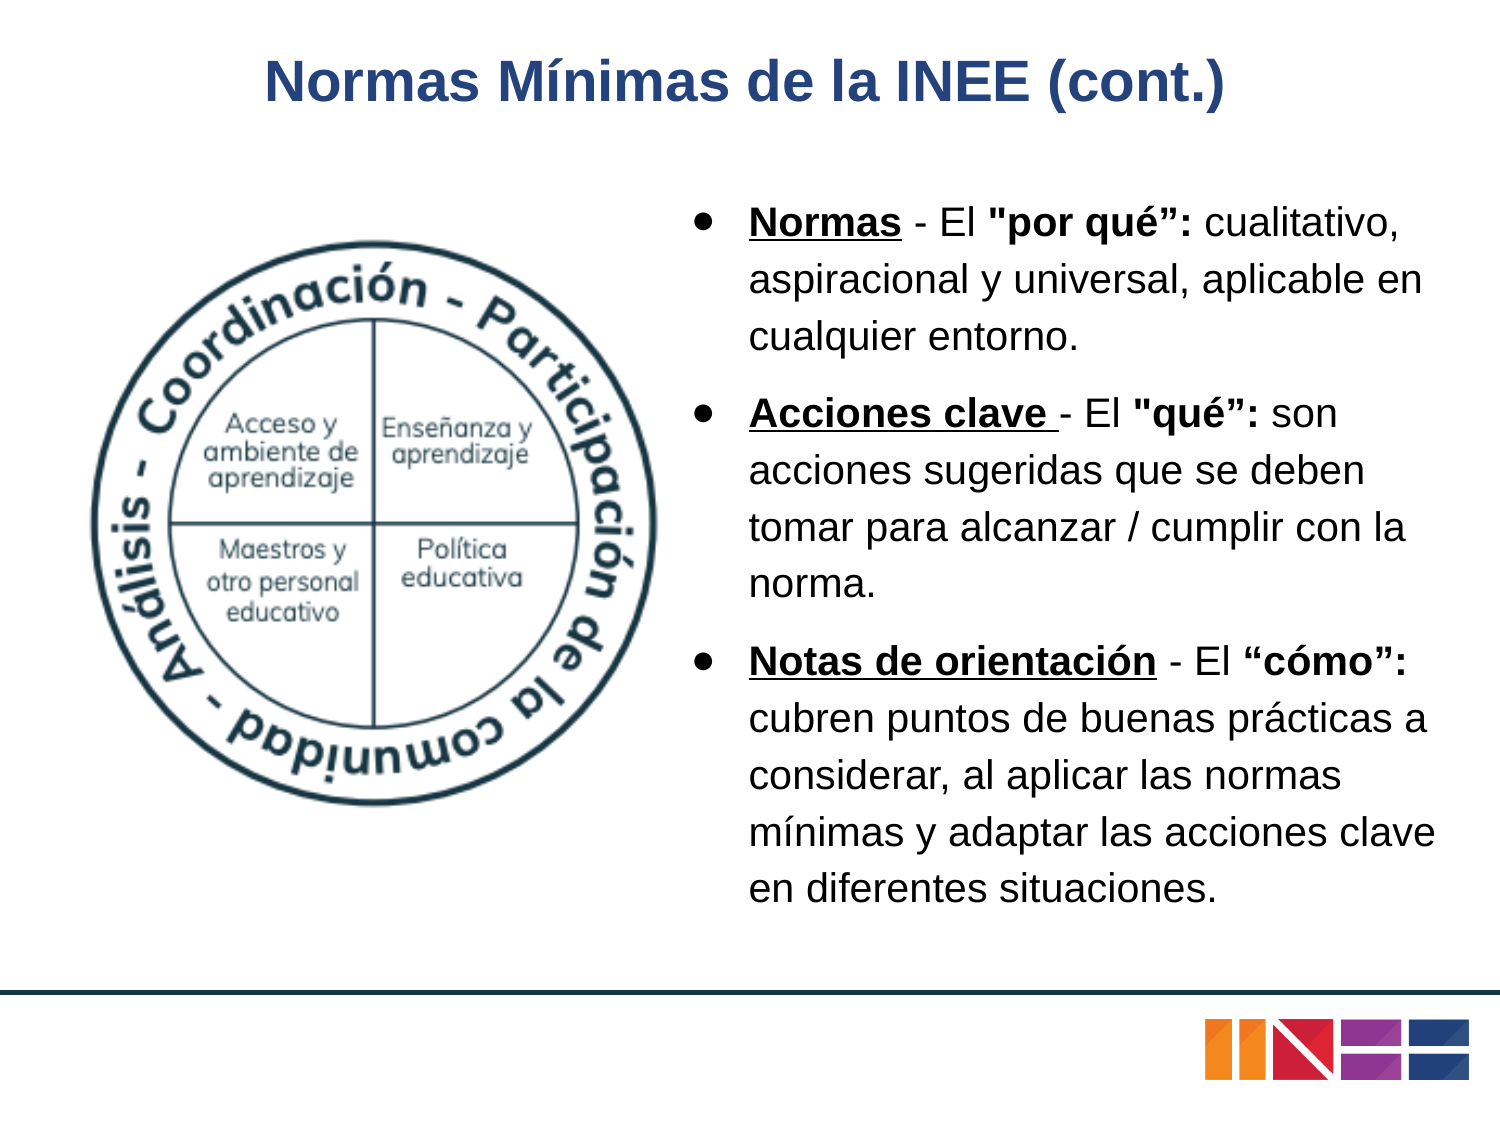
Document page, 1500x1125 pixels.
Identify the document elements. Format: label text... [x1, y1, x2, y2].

list Normas - El "por qué”: cualitativo, aspiracional y universal, aplicable en cualquier entorno. Acciones clave - El "qué”: son acciones sugeridas que se deben tomar para alcanzar / cumplir con la norma. Notas de orientación - El “cómo”: cubren puntos de buenas prácticas a considerar, al aplicar las normas mínimas y adaptar las acciones clave en diferentes situaciones. [659, 172, 1479, 935]
title Normas Mínimas de la INEE (cont.) [23, 28, 1468, 145]
picture [1205, 1019, 1469, 1080]
picture [64, 234, 669, 820]
